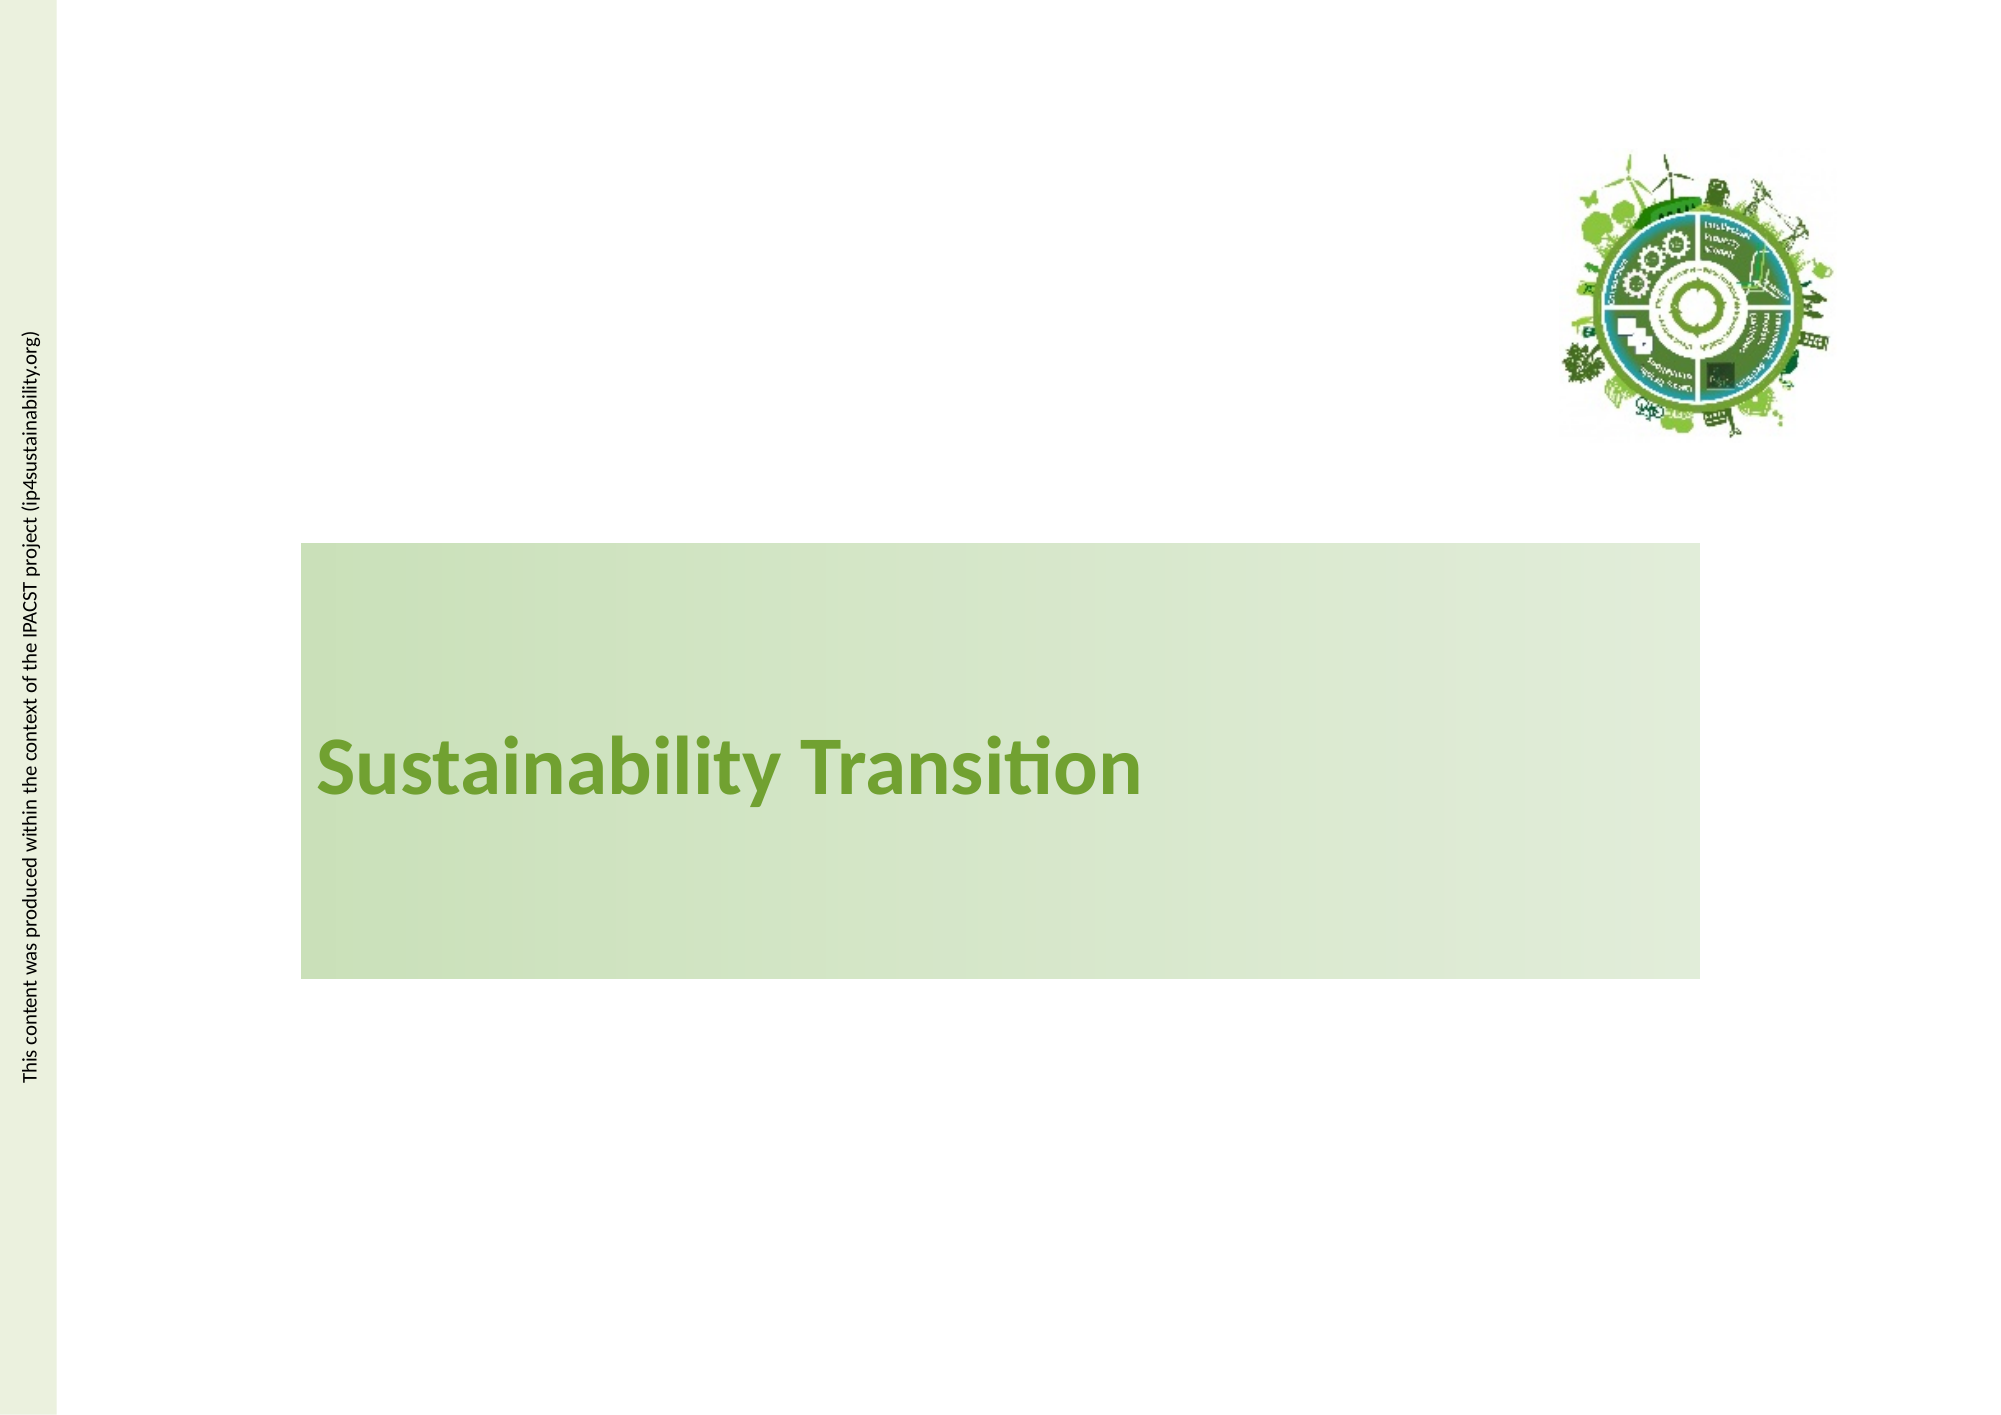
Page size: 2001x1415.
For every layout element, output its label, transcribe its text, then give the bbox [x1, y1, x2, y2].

text_box Sustainability Transition [300, 542, 1700, 979]
picture [1559, 148, 1837, 443]
